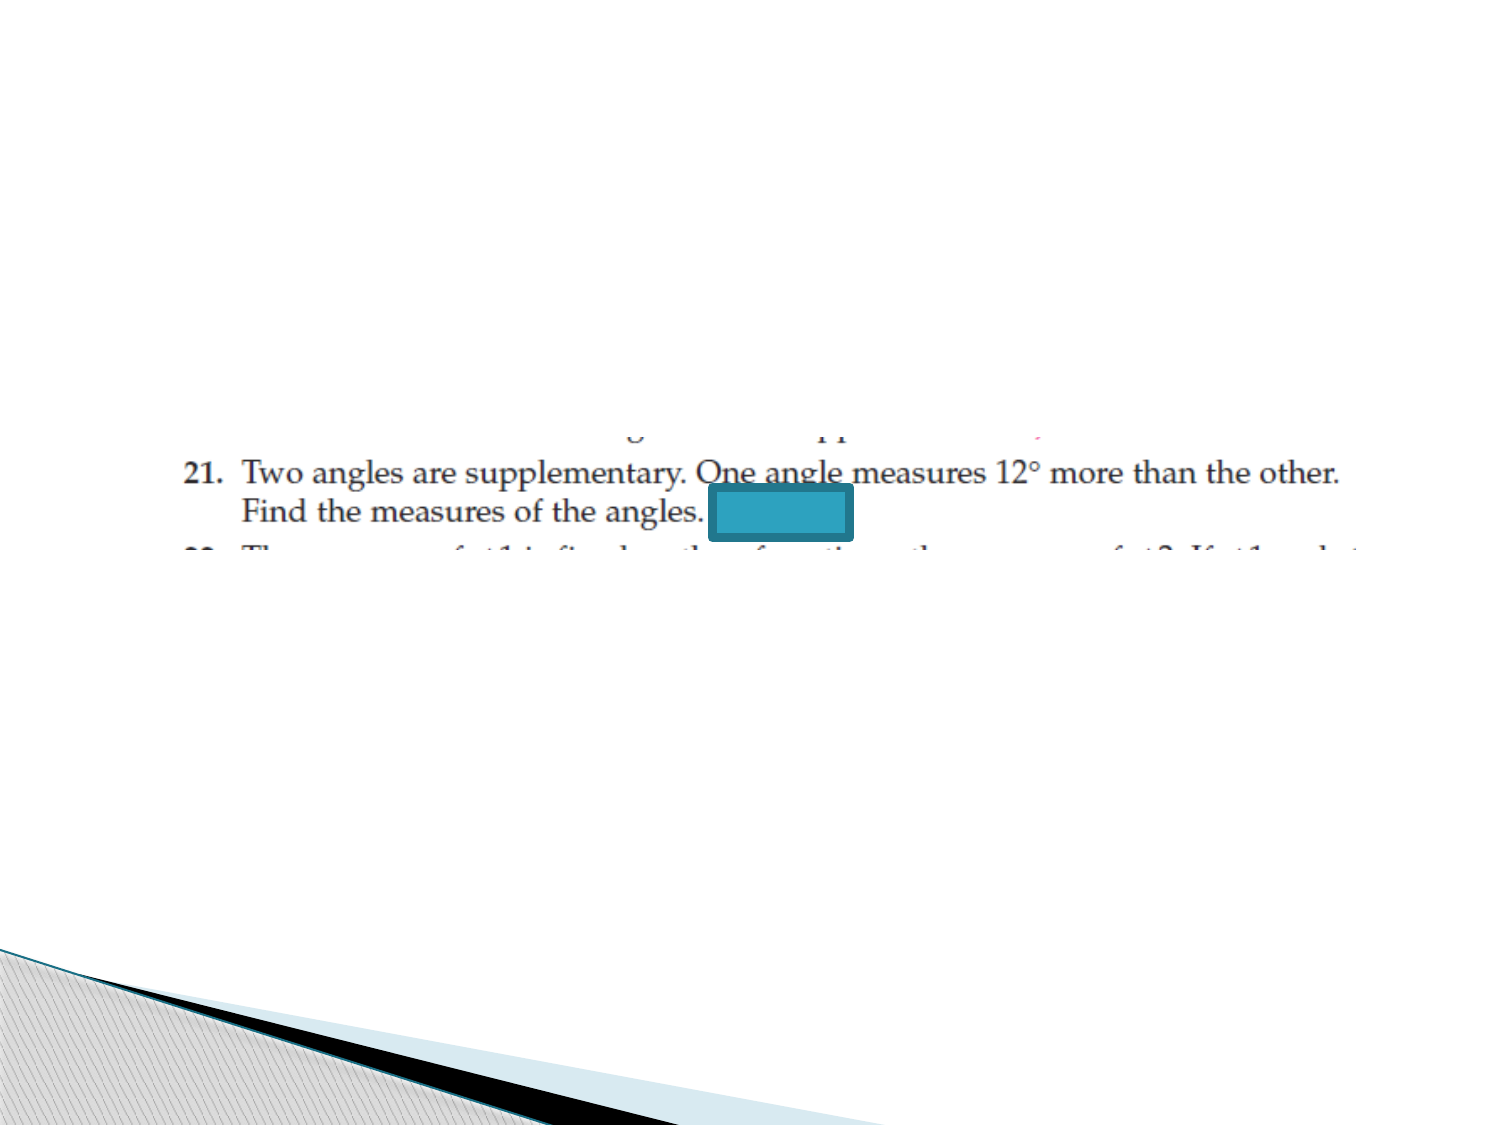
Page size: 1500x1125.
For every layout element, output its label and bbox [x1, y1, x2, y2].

list [174, 437, 1357, 551]
